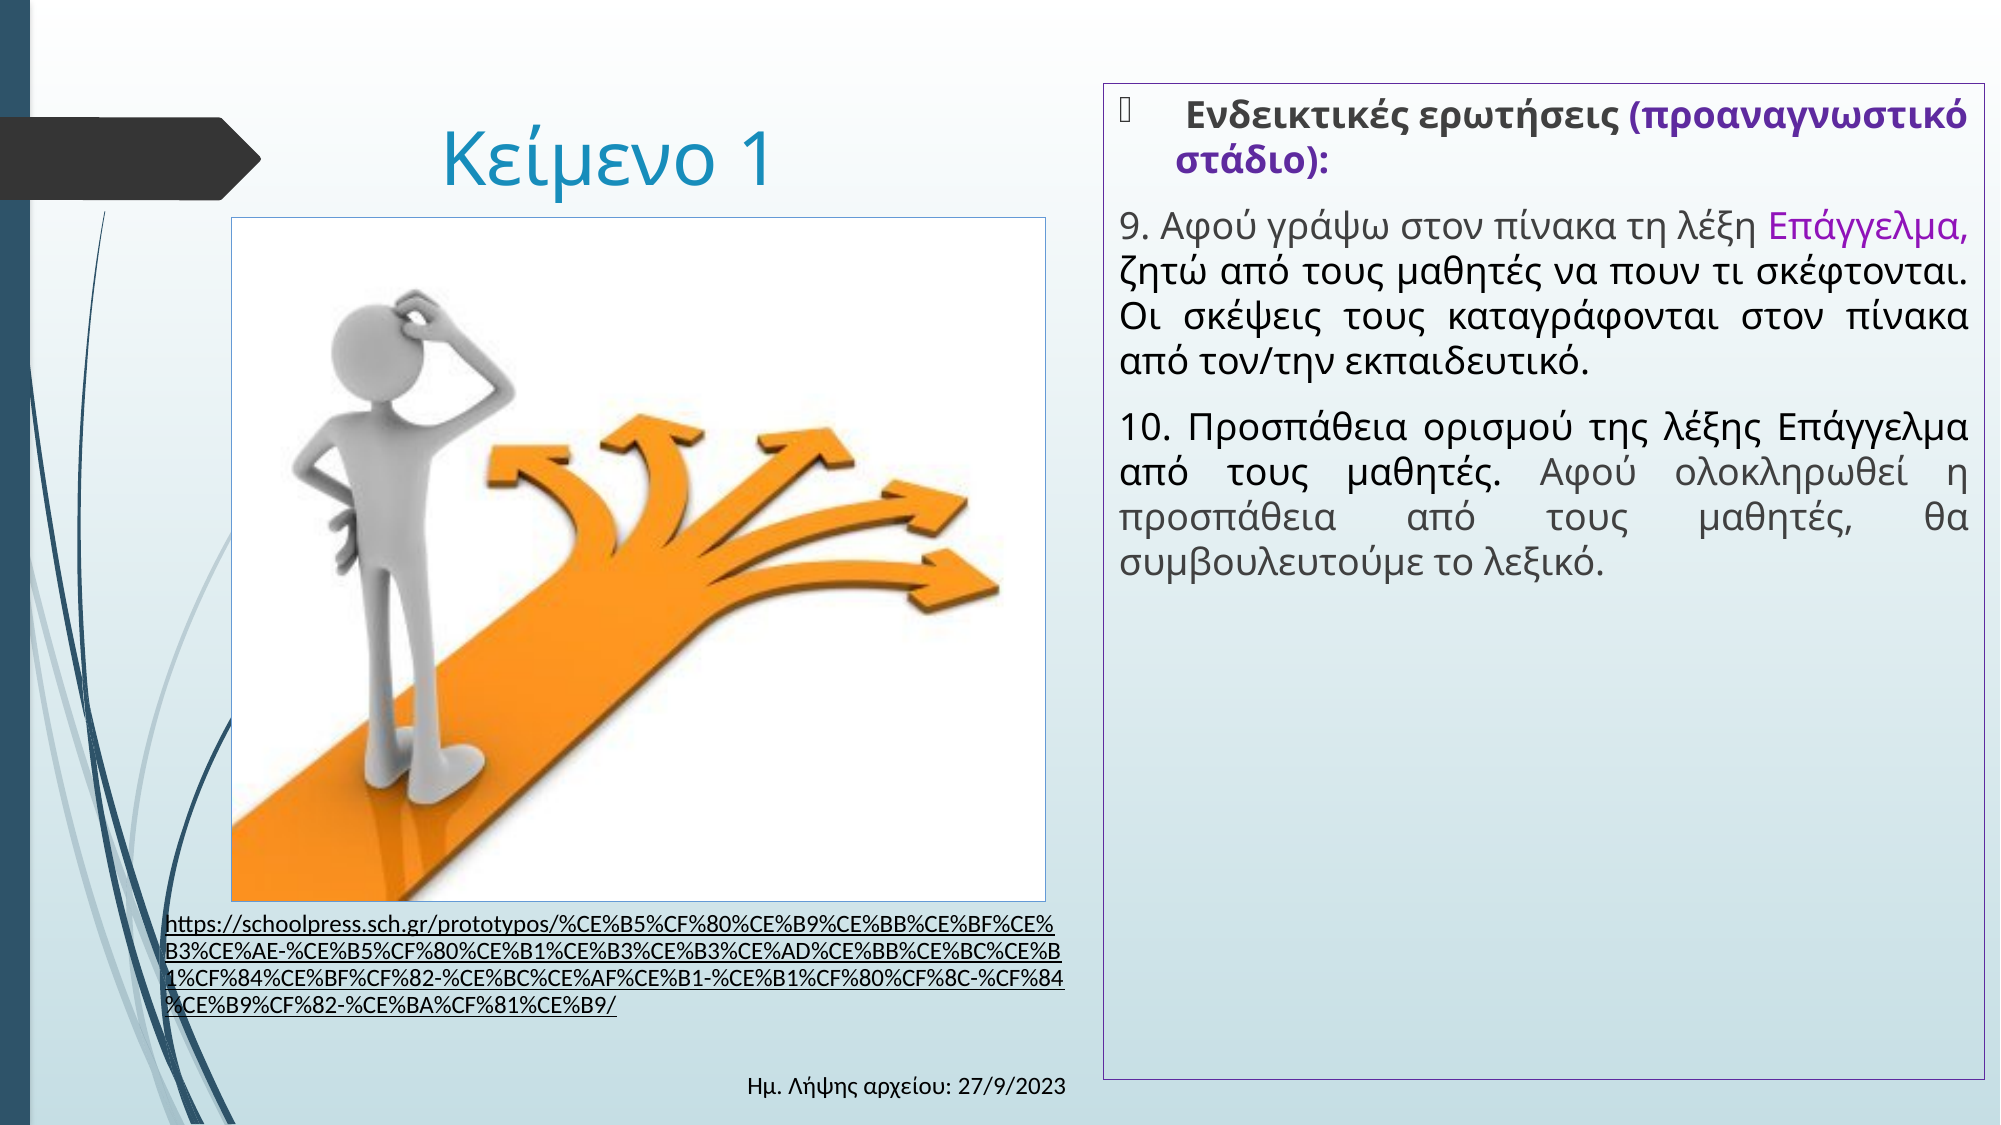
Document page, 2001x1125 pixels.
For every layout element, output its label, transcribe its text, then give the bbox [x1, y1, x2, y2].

title Κείμενο 1 [425, 102, 1103, 313]
text_box https://schoolpress.sch.gr/prototypos/%CE%B5%CF%80%CE%B9%CE%BB%CE%BF%CE%B3%CE%AE-%CE%B5%CF%80%CE%B1%CE%B3%CE%B3%CE%AD%CE%BB%CE%BC%CE%B1%CF%84%CE%BF%CF%82-%CE%BC%CE%AF%CE%B1-%CE%B1%CF%80%CF%8C-%CF%84%CE%B9%CF%82-%CE%BA%CF%81%CE%B9/ Ημ. Λήψης αρχείου: 27/9/2023 [150, 898, 1082, 1026]
list Ενδεικτικές ερωτήσεις (προαναγνωστικό στάδιο): 9. Αφού γράψω στον πίνακα τη λέξη Επάγγελμα, ζητώ από τους μαθητές να πουν τι σκέφτονται. Οι σκέψεις τους καταγράφονται στον πίνακα από τον/την εκπαιδευτικό. 10. Προσπάθεια ορισμού της λέξης Επάγγελμα από τους μαθητές. Αφού ολοκληρωθεί η προσπάθεια από τους μαθητές, θα συμβουλευτούμε το λεξικό. [1103, 83, 1985, 1080]
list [230, 217, 1046, 902]
